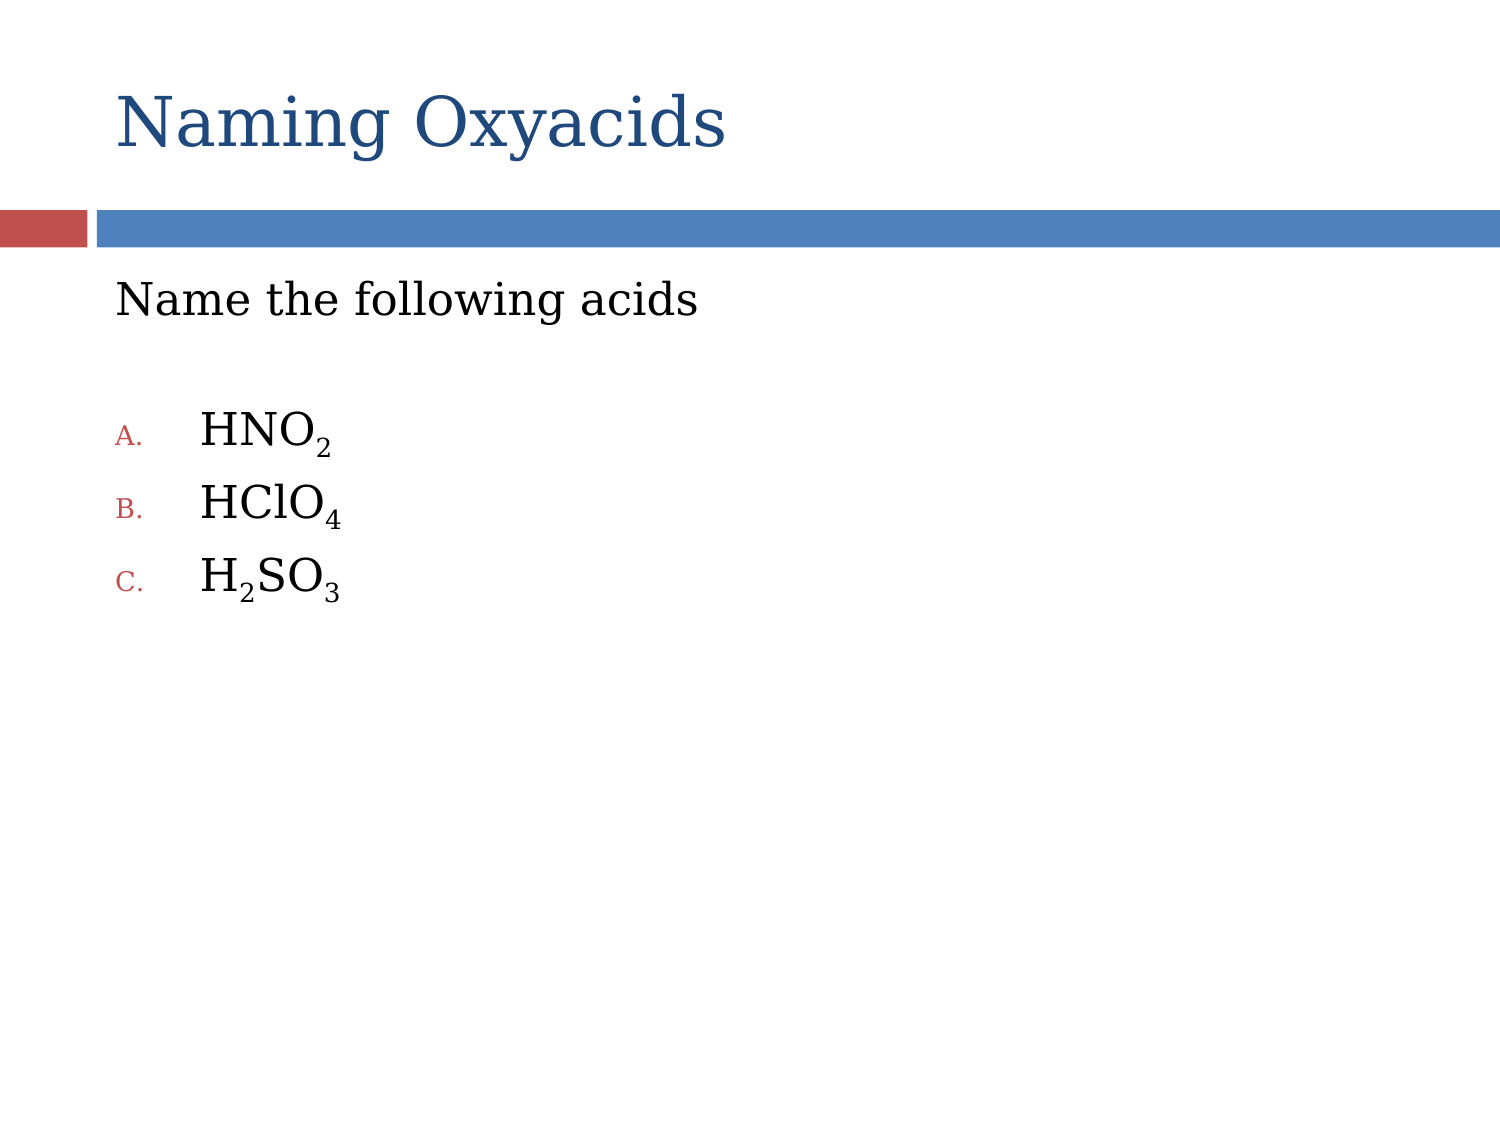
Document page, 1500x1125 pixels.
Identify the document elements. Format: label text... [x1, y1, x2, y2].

list Name the following acids HNO2 HClO4 H2SO3 [100, 262, 1438, 1000]
title Naming Oxyacids [100, 37, 1438, 200]
